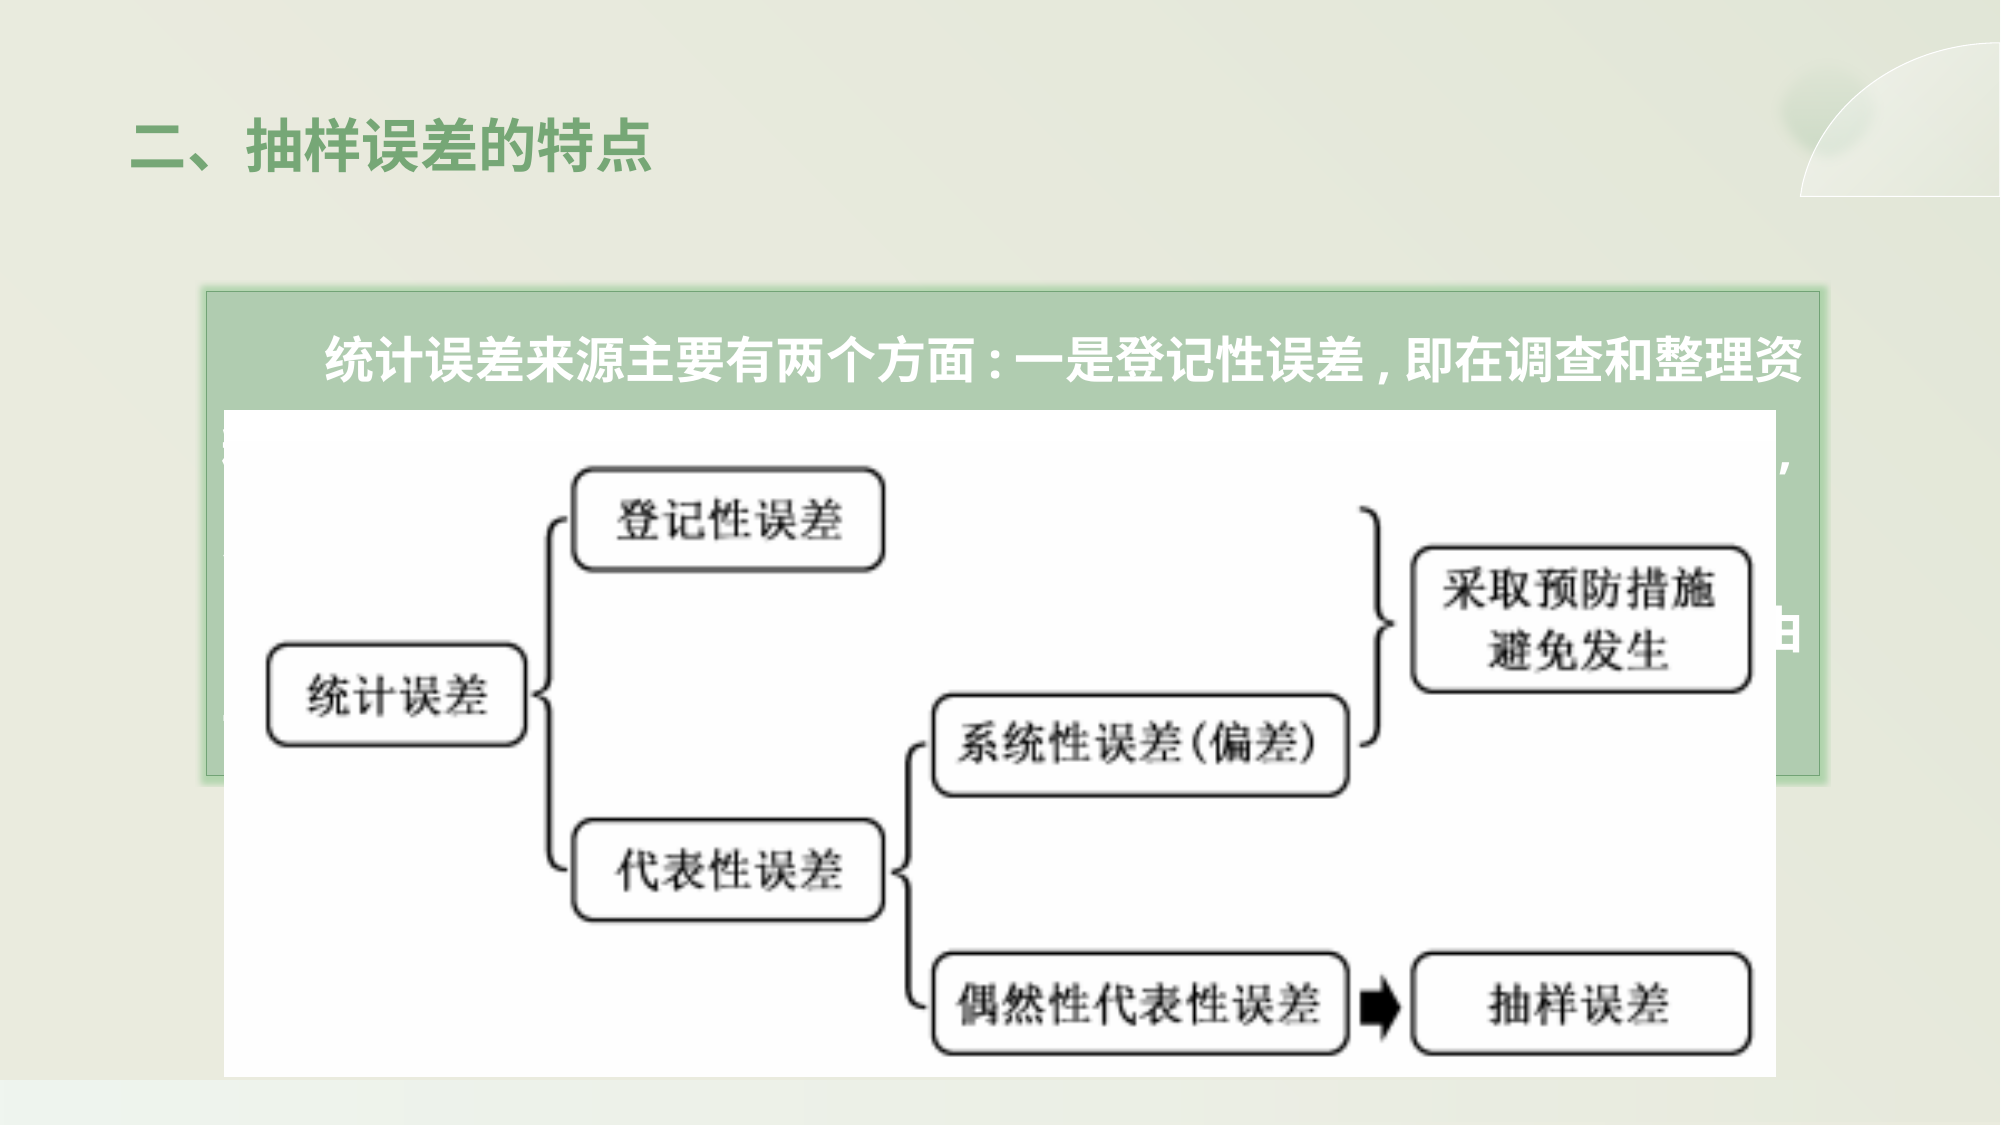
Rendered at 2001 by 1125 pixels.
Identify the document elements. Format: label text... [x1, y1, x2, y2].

picture [224, 410, 1776, 1077]
text_box 二、抽样误差的特点 [114, 73, 883, 224]
text_box 统计误差来源主要有两个方面:一是登记性误差,即在调查和整理资料的过程中,由于主、客观因素的影响而引起的误差。二是代表性误差,即由于样本的结构情况不足以代表总体特征而导致的误差。 抽样误差就是指偶然性的代表性误差,即按随机原则抽样时,单纯由于不同的随机样本得出不同的估计量而产生的误差。 [206, 291, 1820, 776]
